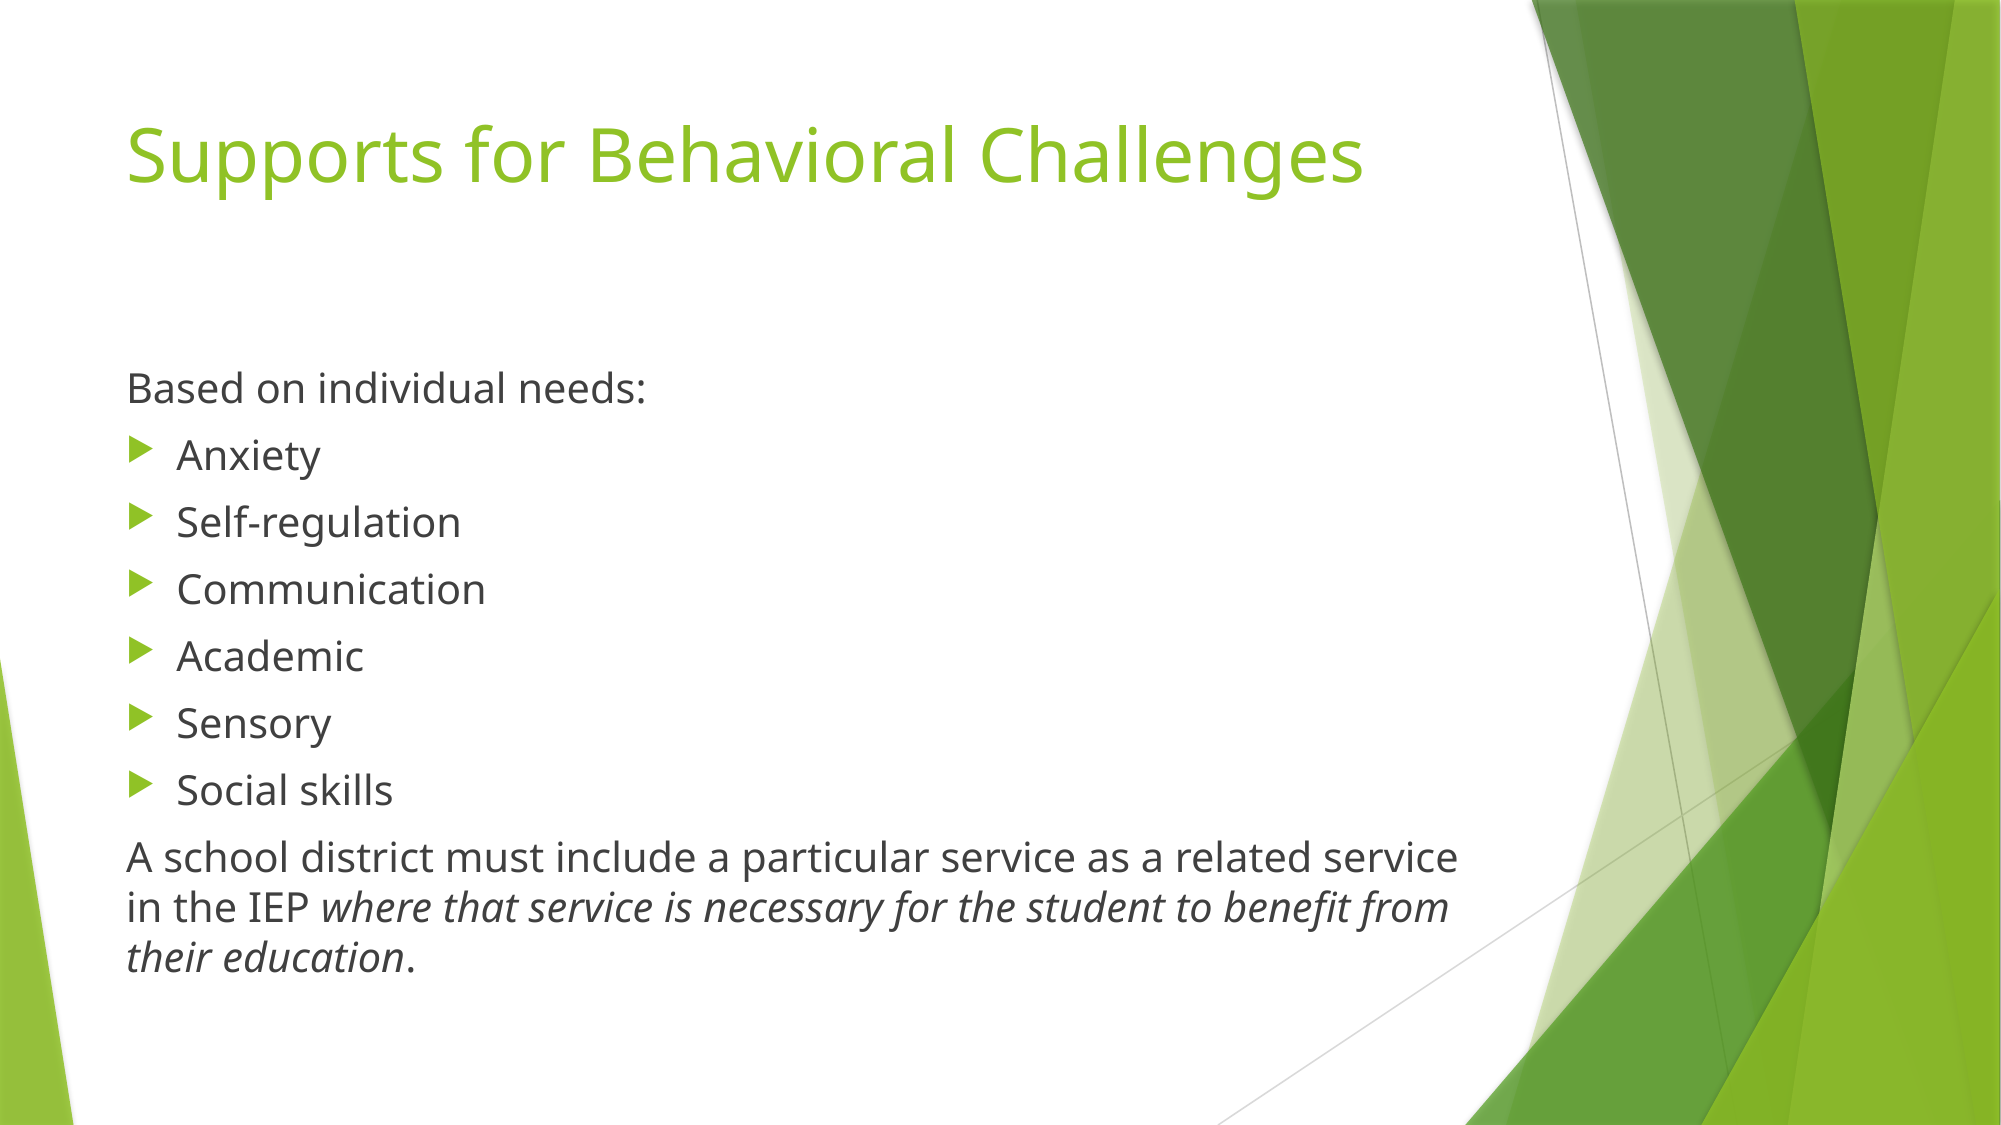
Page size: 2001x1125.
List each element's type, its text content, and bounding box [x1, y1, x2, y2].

title Supports for Behavioral Challenges [111, 99, 1522, 317]
list Based on individual needs: Anxiety Self-regulation Communication Academic Sensory Social skills A school district must include a particular service as a related service in the IEP where that service is necessary for the student to benefit from their education. [111, 354, 1522, 992]
